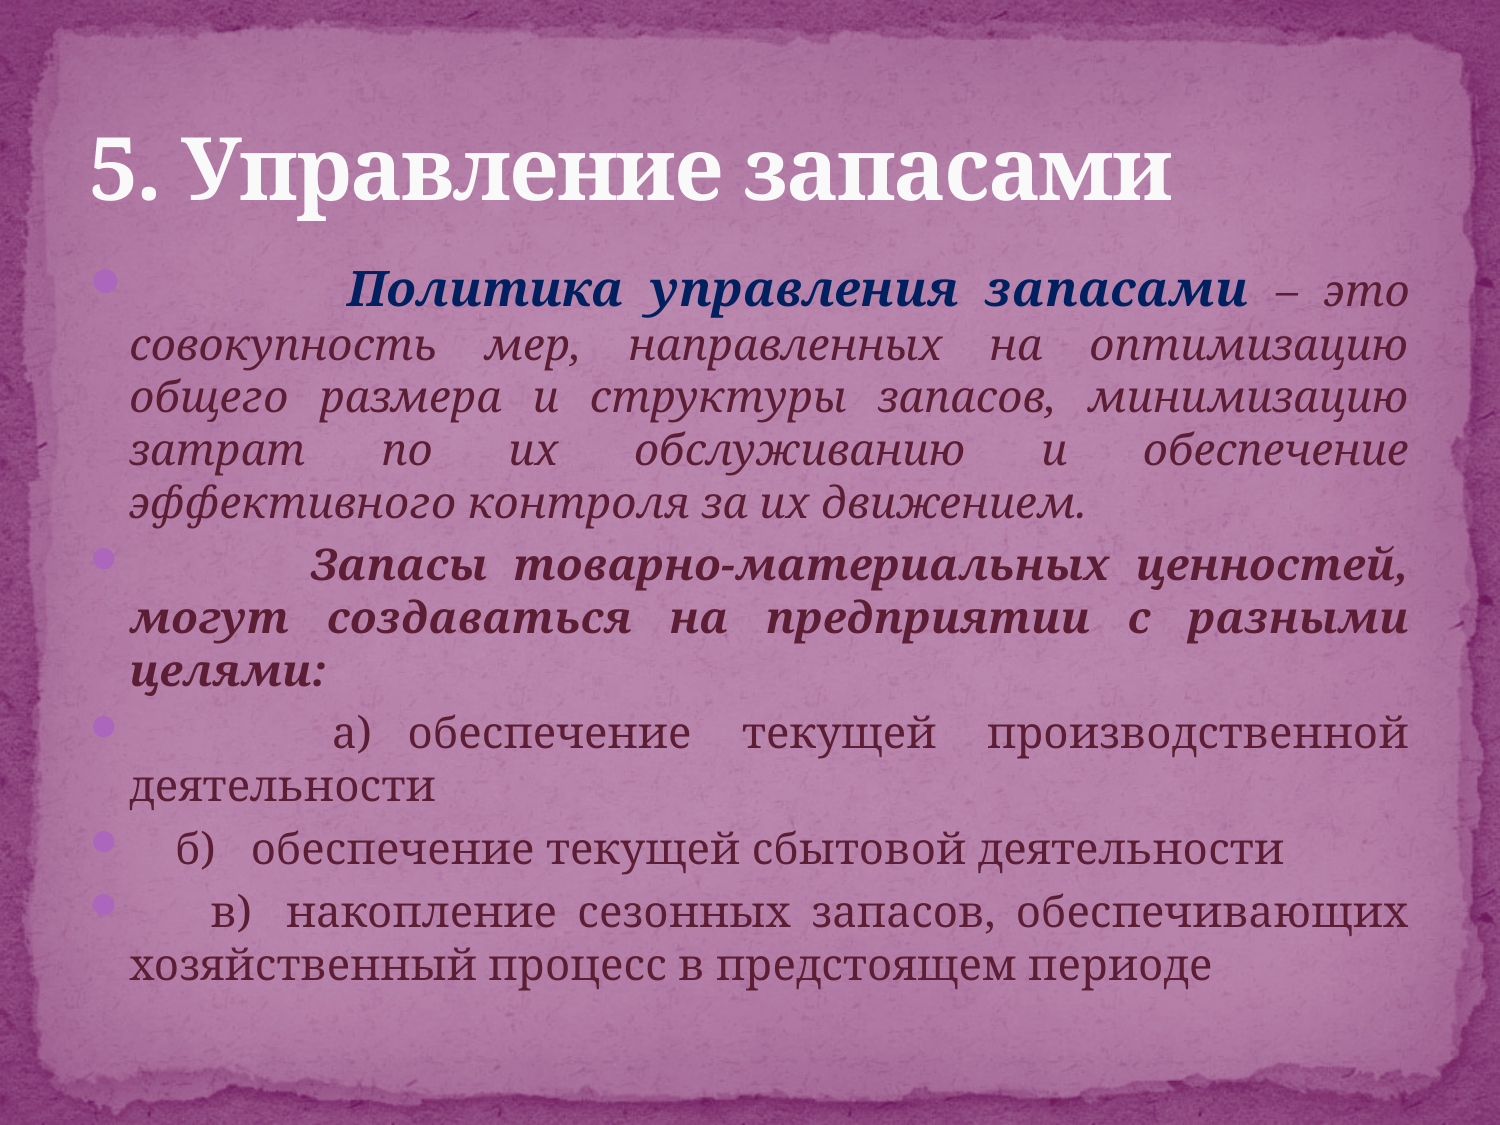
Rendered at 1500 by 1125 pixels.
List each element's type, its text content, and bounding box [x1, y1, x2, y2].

list Политика управления запасами – это совокупность мер, направленных на оптимизацию общего размера и структуры запасов, минимизацию затрат по их обслуживанию и обеспечение эффективного контроля за их движением. Запасы товарно-материальных ценностей, могут создаваться на предприятии с разными целями: а) обеспечение текущей производственной деятельности б) обеспечение текущей сбытовой деятельности в) накопление сезонных запасов, обеспечивающих хозяйственный процесс в предстоящем периоде [74, 249, 1426, 1001]
title 5. Управление запасами [74, 24, 1425, 225]
